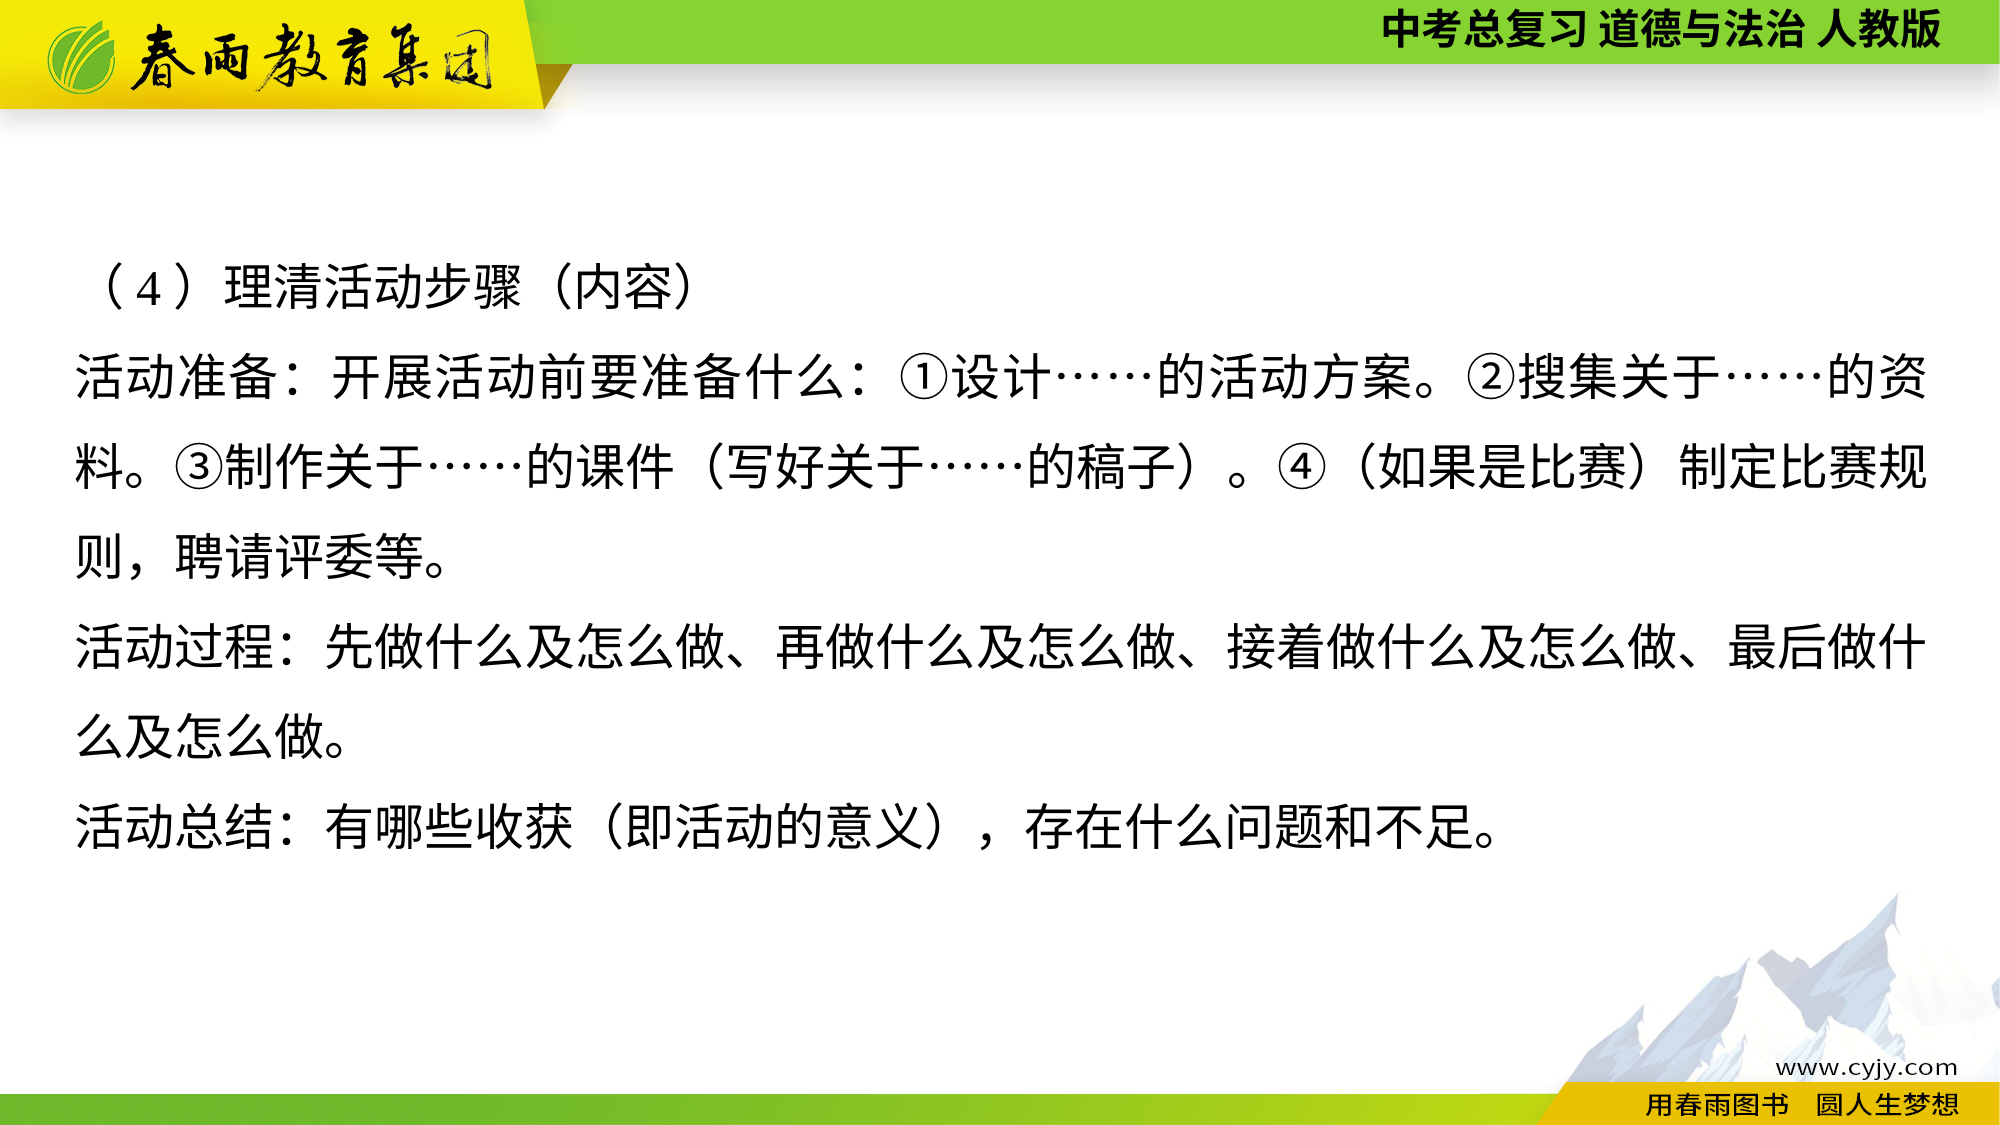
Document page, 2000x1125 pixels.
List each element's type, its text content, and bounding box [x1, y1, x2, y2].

picture [0, 0, 2000, 1125]
list （4）理清活动步骤（内容） 活动准备：开展活动前要准备什么：①设计……的活动方案。②搜集关于……的资料。③制作关于……的课件（写好关于……的稿子）。④（如果是比赛）制定比赛规则，聘请评委等。 活动过程：先做什么及怎么做、再做什么及怎么做、接着做什么及怎么做、最后做什么及怎么做。 活动总结：有哪些收获（即活动的意义），存在什么问题和不足。 [59, 218, 1944, 858]
